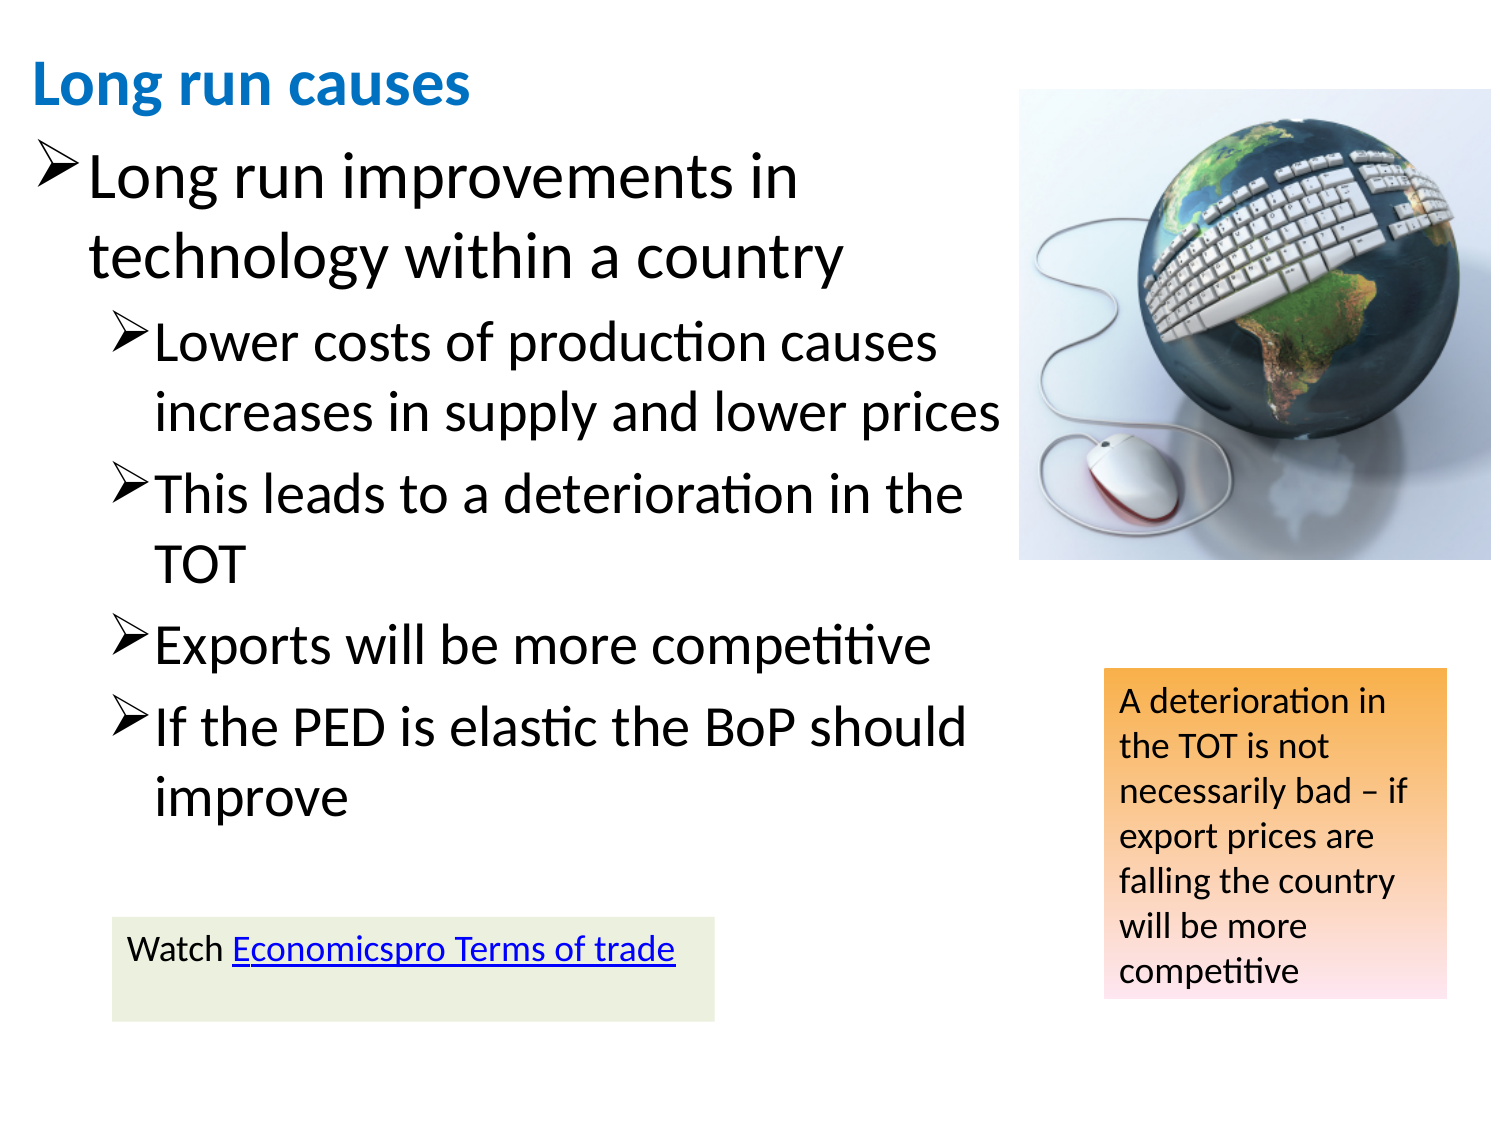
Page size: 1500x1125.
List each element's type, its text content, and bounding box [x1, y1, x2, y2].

picture [1018, 89, 1491, 560]
list Long run causes Long run improvements in technology within a country Lower costs of production causes increases in supply and lower prices This leads to a deterioration in the TOT Exports will be more competitive If the PED is elastic the BoP should improve [17, 30, 1034, 1094]
text_box A deterioration in the TOT is not necessarily bad – if export prices are falling the country will be more competitive [1104, 668, 1447, 999]
text_box Watch Economicspro Terms of trade [112, 916, 715, 1022]
